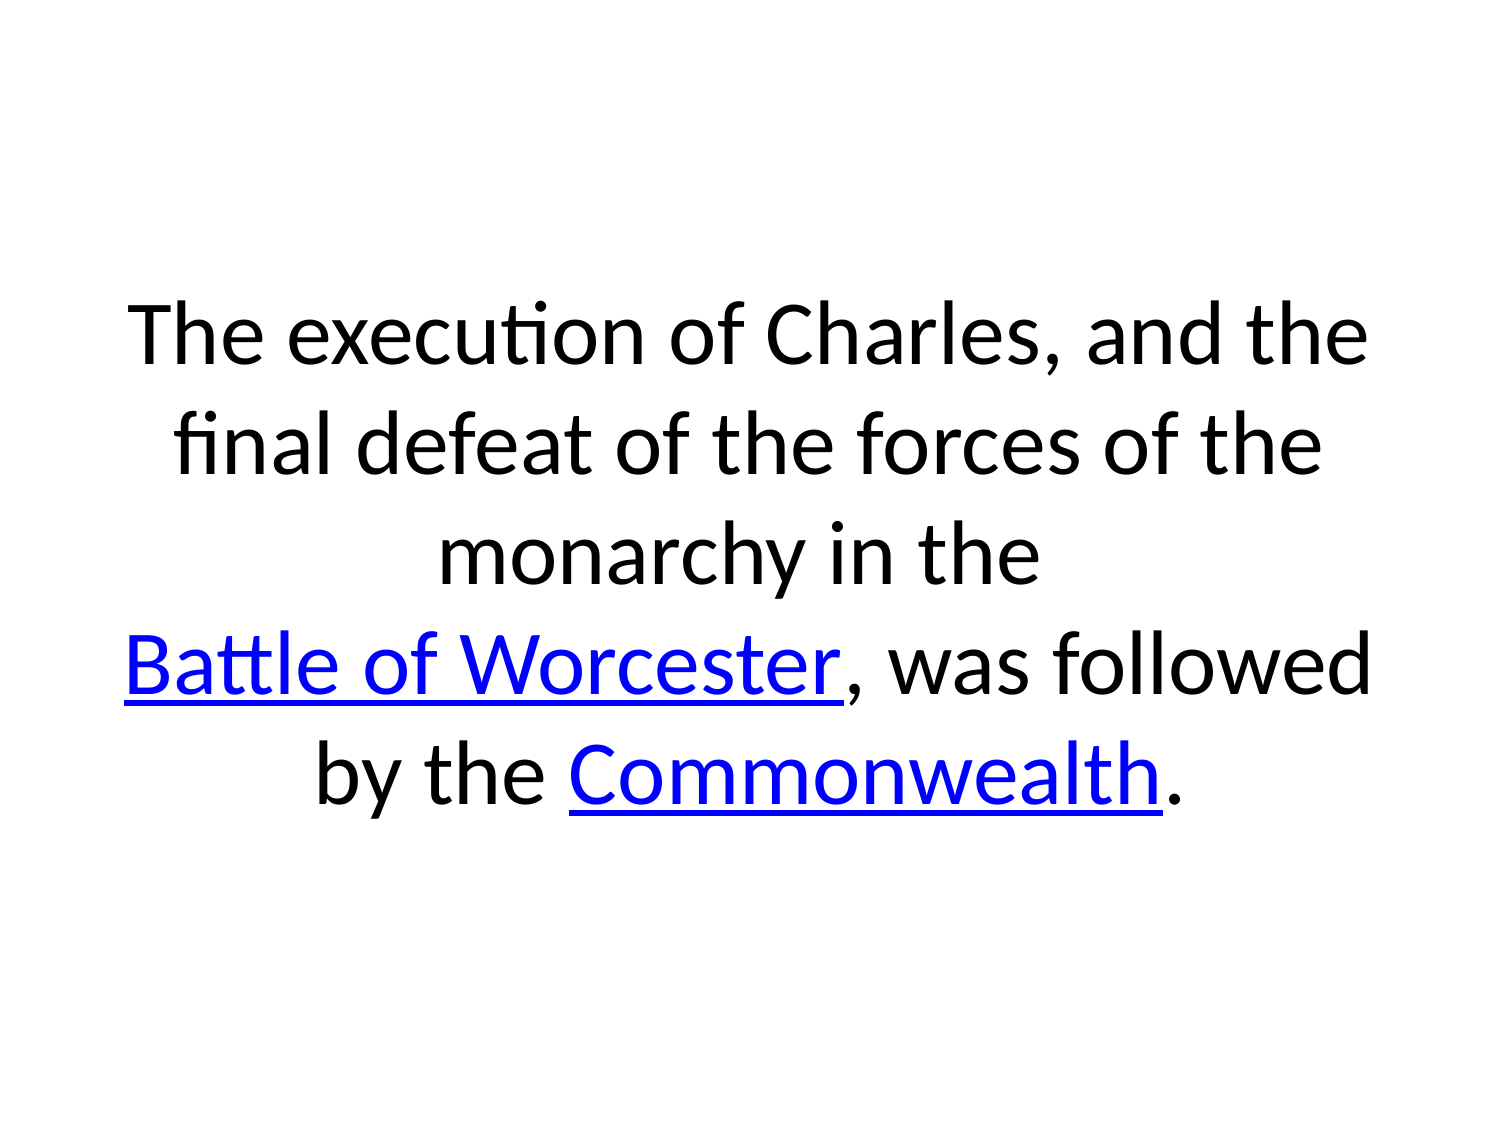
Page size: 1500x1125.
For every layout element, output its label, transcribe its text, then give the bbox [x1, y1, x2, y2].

title The execution of Charles, and the final defeat of the forces of the monarchy in the Battle of Worcester, was followed by the Commonwealth. [74, 44, 1426, 1051]
